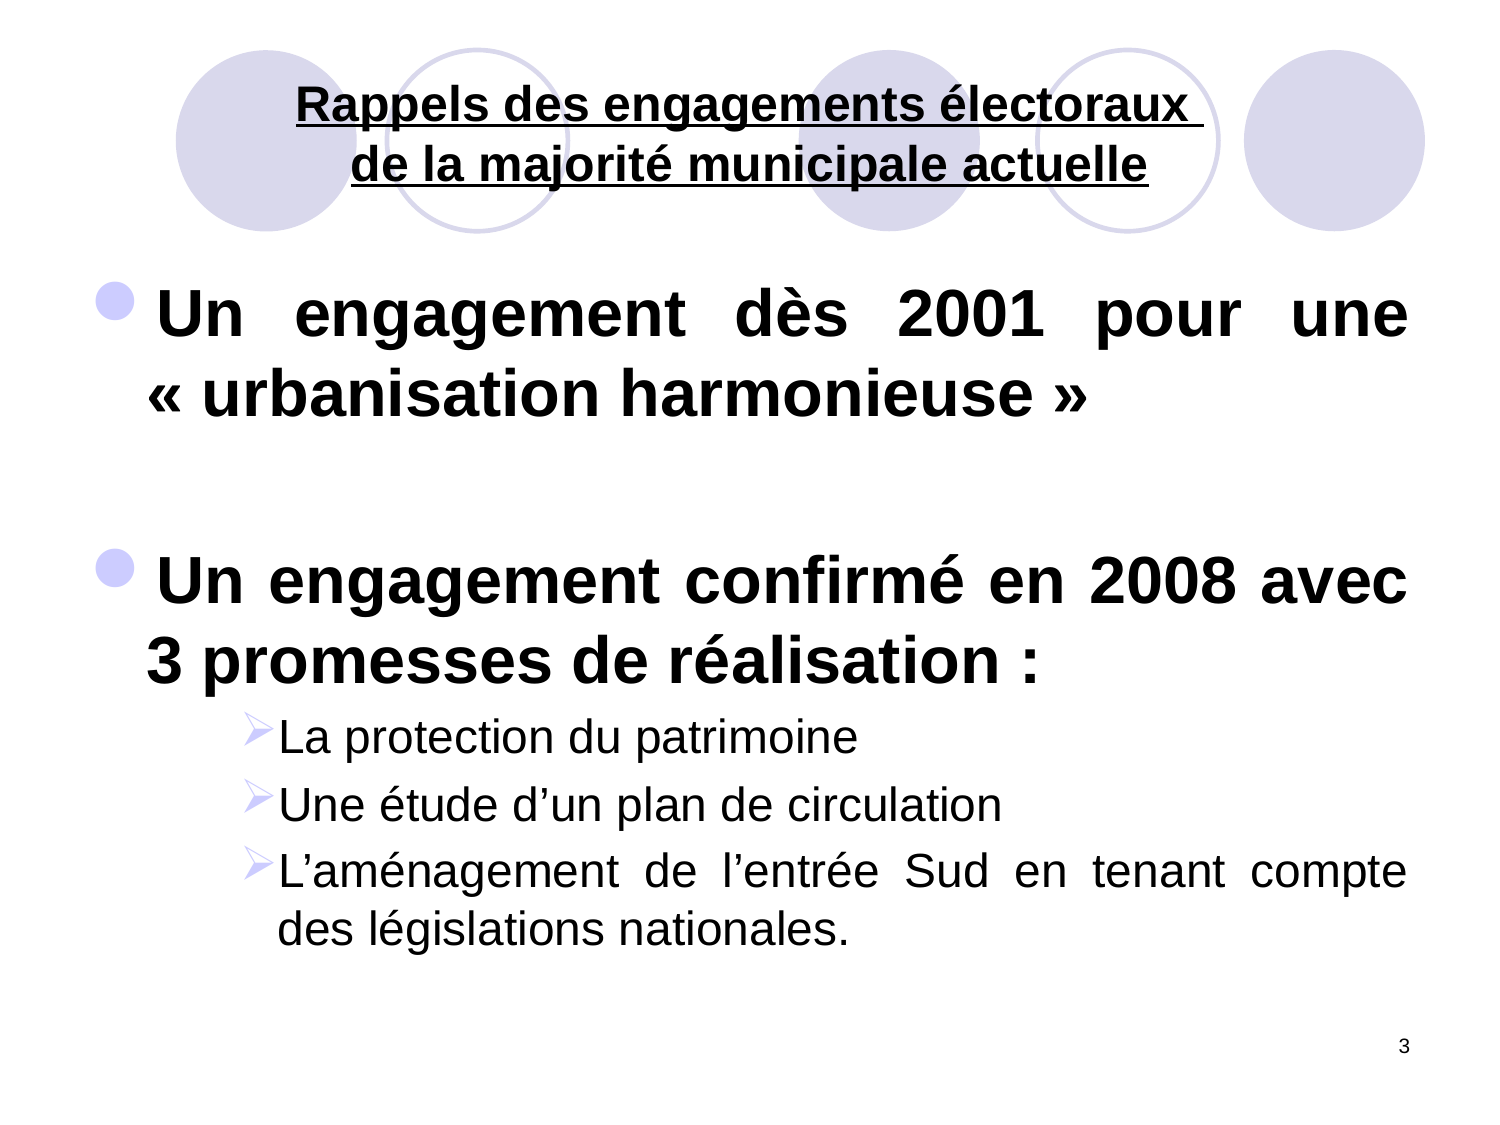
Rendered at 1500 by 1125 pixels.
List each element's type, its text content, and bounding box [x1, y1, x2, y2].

list Un engagement dès 2001 pour une « urbanisation harmonieuse » Un engagement confirmé en 2008 avec 3 promesses de réalisation : La protection du patrimoine Une étude d’un plan de circulation L’aménagement de l’entrée Sud en tenant compte des législations nationales. [74, 262, 1426, 1006]
title Rappels des engagements électoraux de la majorité municipale actuelle [74, 44, 1426, 233]
slide_number 3 [1074, 1024, 1426, 1101]
